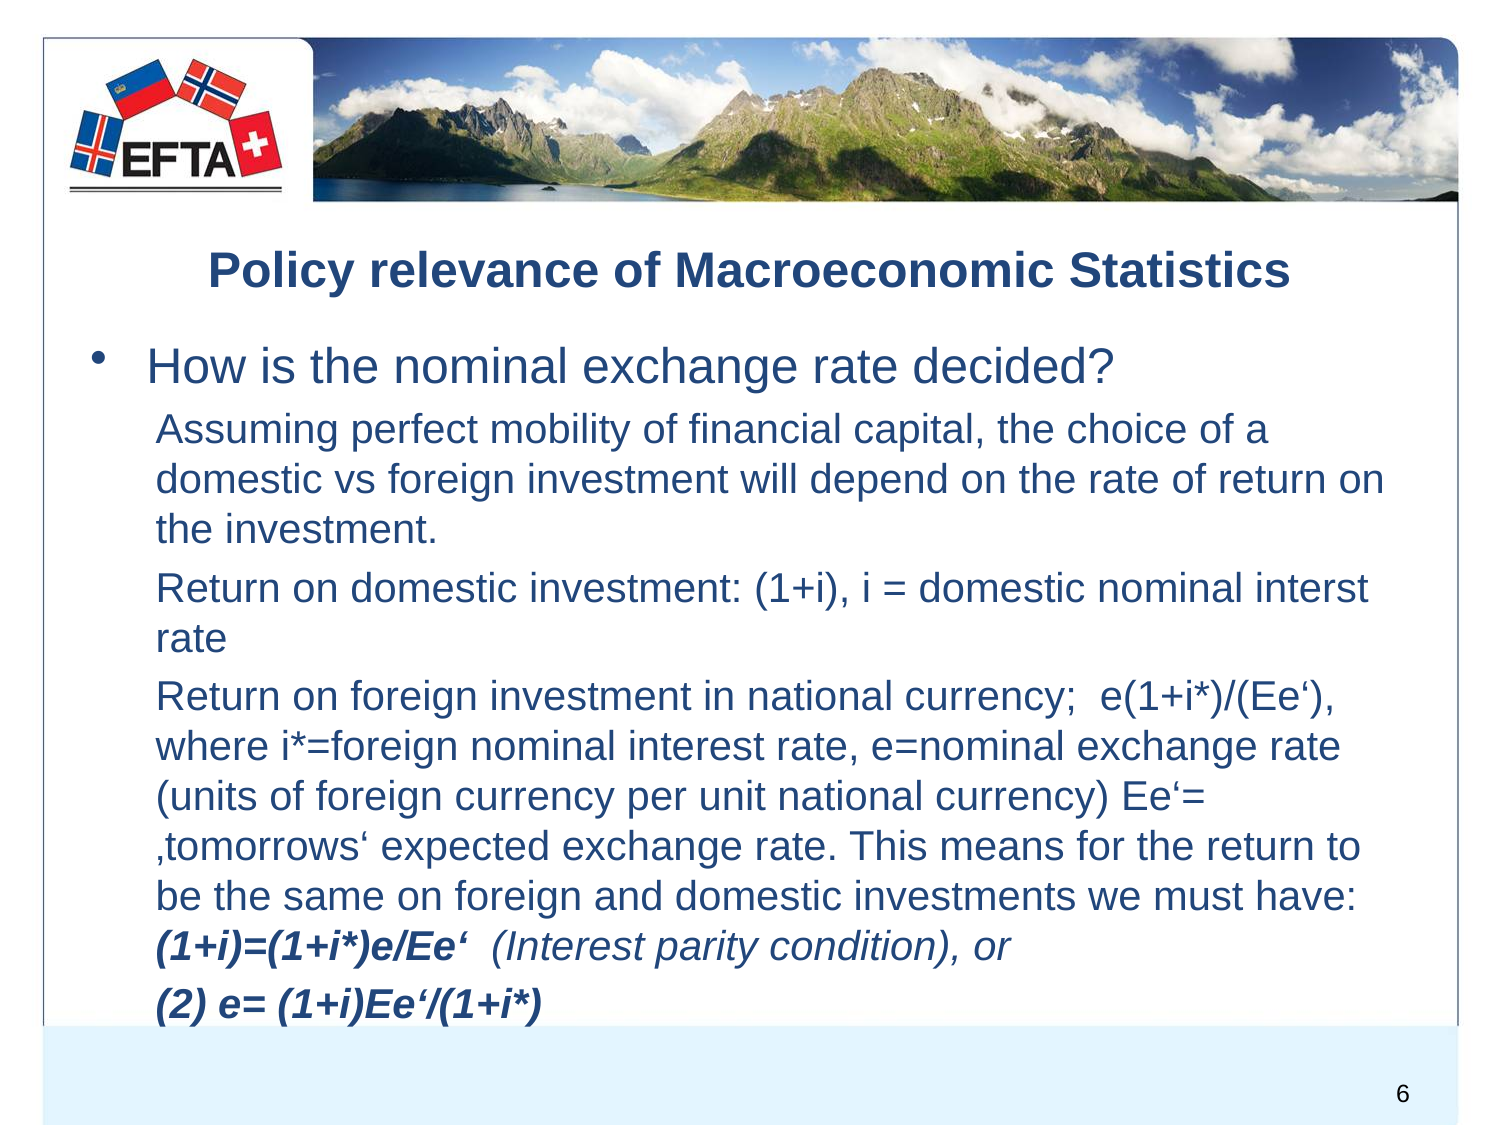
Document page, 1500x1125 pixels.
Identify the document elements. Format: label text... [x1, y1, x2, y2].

list How is the nominal exchange rate decided? Assuming perfect mobility of financial capital, the choice of a domestic vs foreign investment will depend on the rate of return on the investment. Return on domestic investment: (1+i), i = domestic nominal interst rate Return on foreign investment in national currency; e(1+i*)/(Ee‘), where i*=foreign nominal interest rate, e=nominal exchange rate (units of foreign currency per unit national currency) Ee‘= ‚tomorrows‘ expected exchange rate. This means for the return to be the same on foreign and domestic investments we must have: (1+i)=(1+i*)e/Ee‘ (Interest parity condition), or (2) e= (1+i)Ee‘/(1+i*) [75, 362, 1425, 1035]
picture [0, 19, 1500, 1125]
title Policy relevance of Macroeconomic Statistics [75, 173, 1425, 362]
slide_number 6 [1074, 1070, 1425, 1125]
